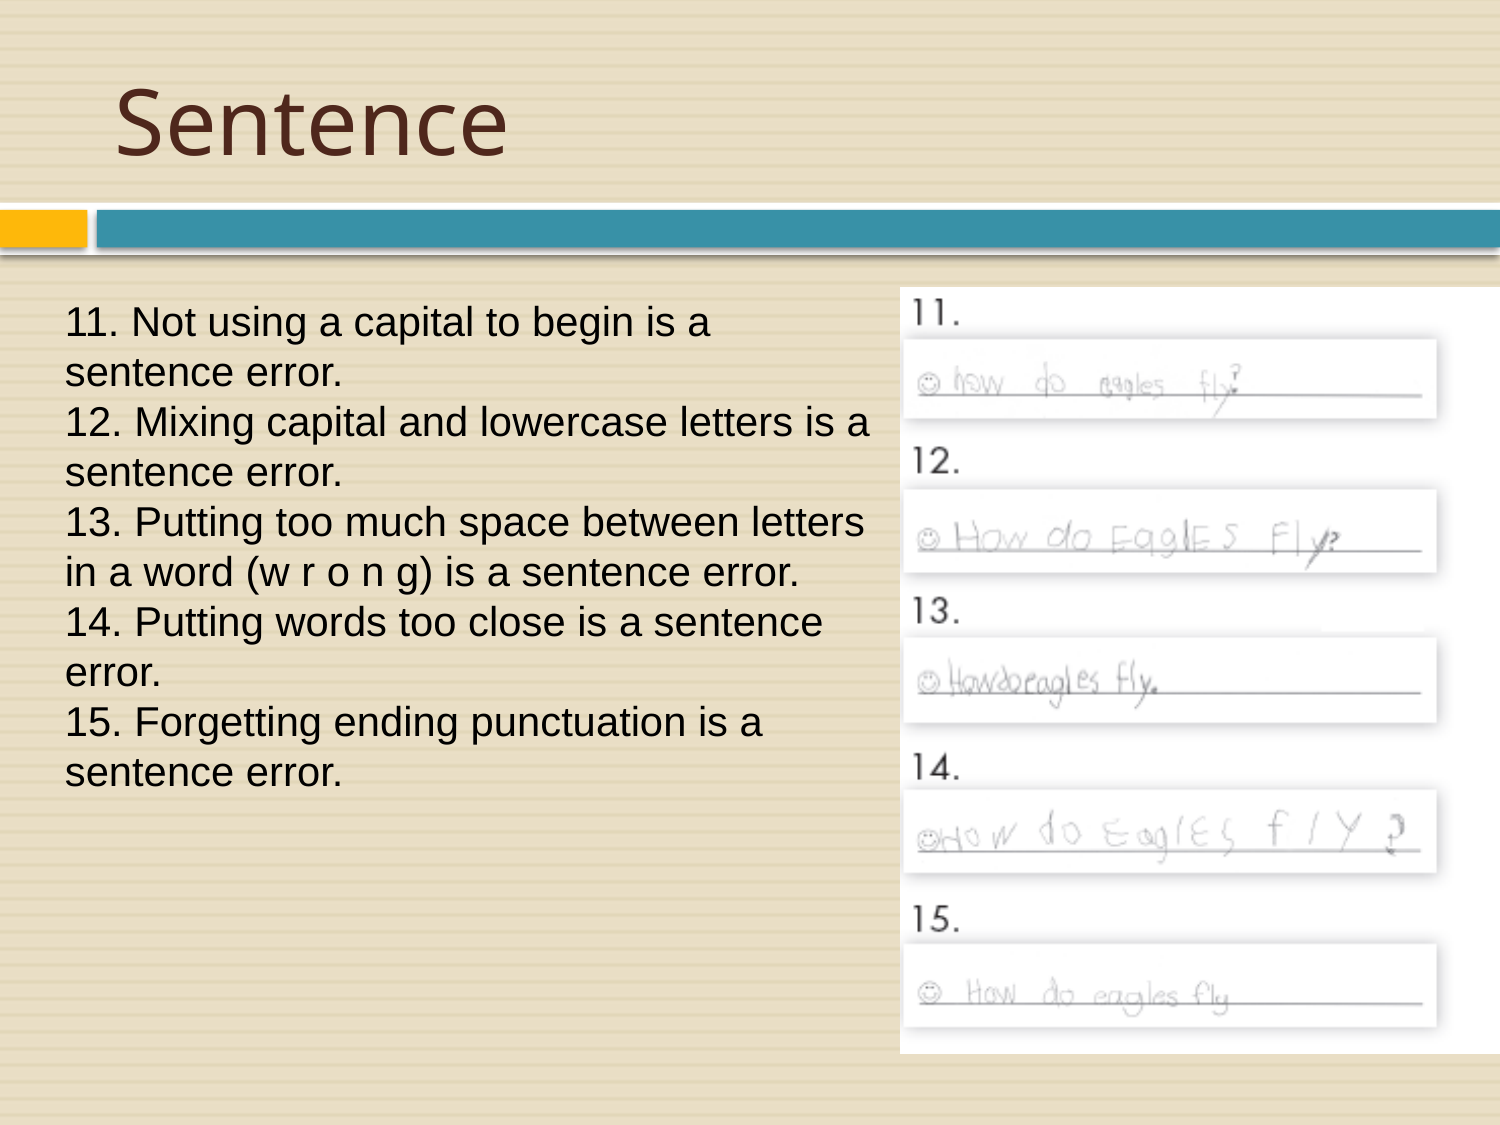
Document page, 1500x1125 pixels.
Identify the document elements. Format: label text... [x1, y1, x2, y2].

picture [899, 287, 1500, 1054]
title Sentence [99, 37, 1438, 201]
text_box 11. Not using a capital to begin is a sentence error. 12. Mixing capital and lowercase letters is a sentence error. 13. Putting too much space between letters in a word (w r o n g) is a sentence error. 14. Putting words too close is a sentence error. 15. Forgetting ending punctuation is a sentence error. [49, 287, 888, 803]
